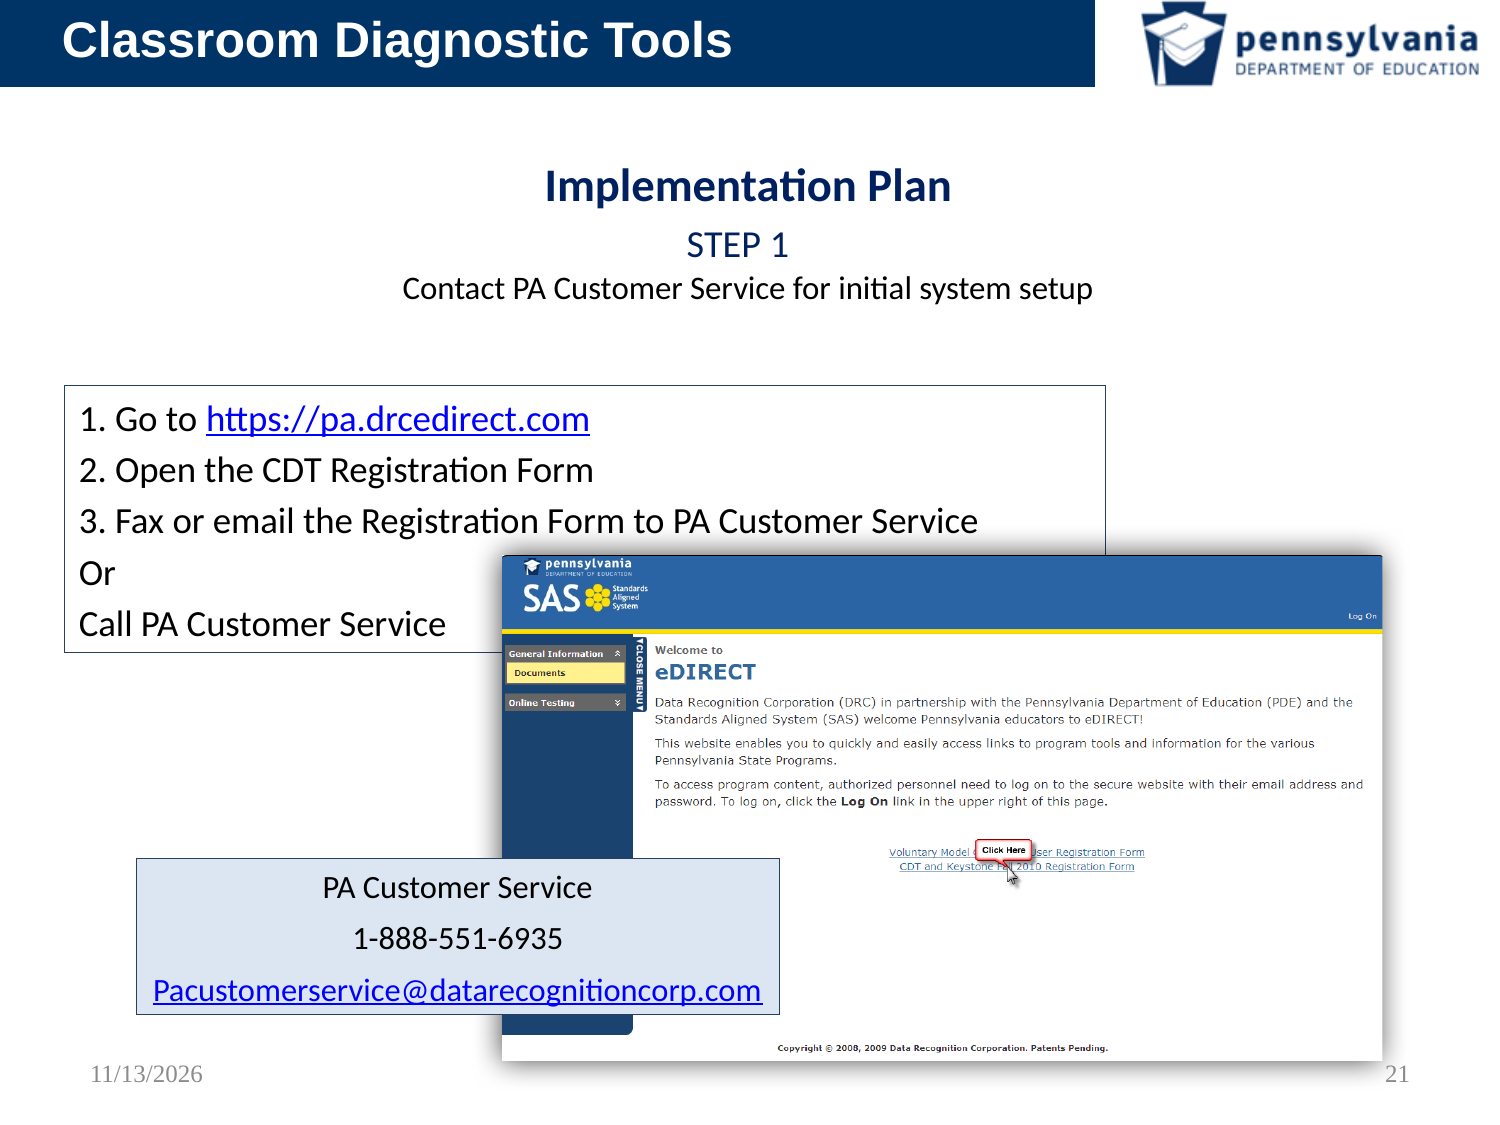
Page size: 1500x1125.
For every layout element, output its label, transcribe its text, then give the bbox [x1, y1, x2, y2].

text_box 1. Go to https://pa.drcedirect.com 2. Open the CDT Registration Form 3. Fax or email the Registration Form to PA Customer Service Or Call PA Customer Service [64, 385, 1106, 653]
picture [1134, 0, 1485, 90]
text_box PA Customer Service 1-888-551-6935 Pacustomerservice@datarecognitioncorp.com [136, 858, 496, 1015]
slide_number 21 [1074, 1042, 1425, 1103]
title Implementation Plan STEP 1 Contact PA Customer Service for initial system setup [73, 146, 1424, 314]
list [501, 554, 1383, 1062]
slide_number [75, 1042, 425, 1103]
